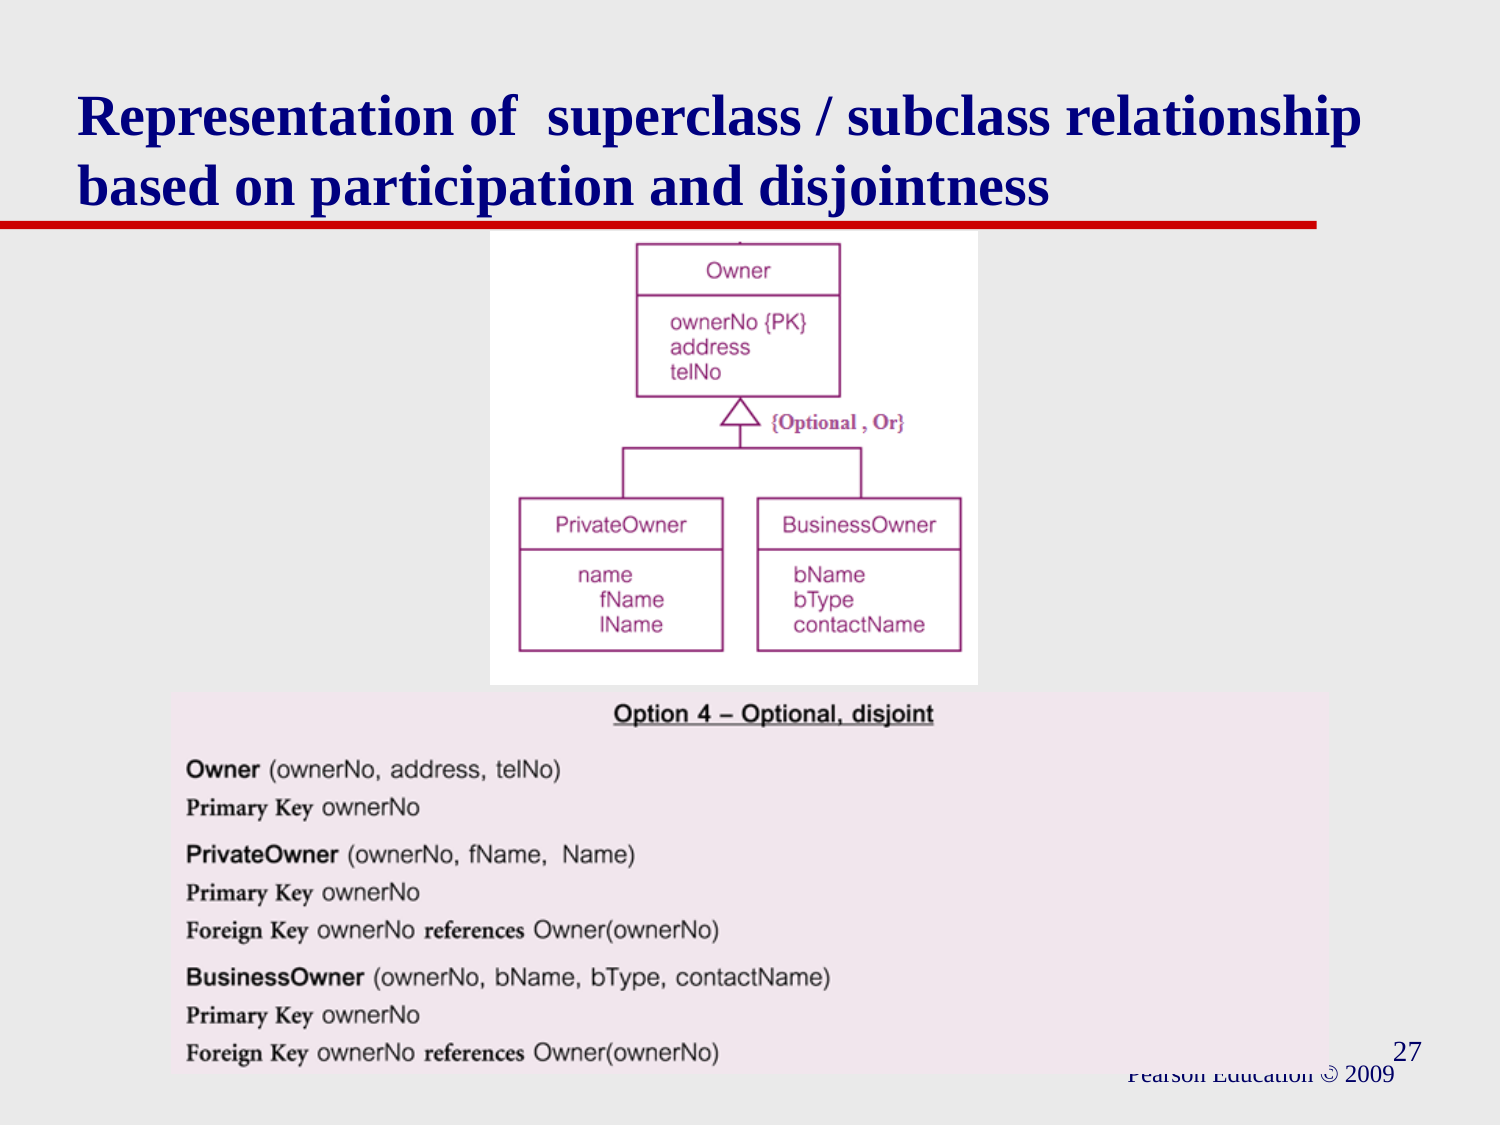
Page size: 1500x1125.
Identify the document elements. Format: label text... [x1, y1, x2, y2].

text_box Pearson Education © 2009 [1112, 1050, 1500, 1095]
picture [489, 231, 978, 685]
picture [170, 692, 1330, 1074]
title Representation of superclass / subclass relationship based on participation and disjointness [62, 43, 1424, 226]
slide_number 27 [1335, 1012, 1438, 1050]
